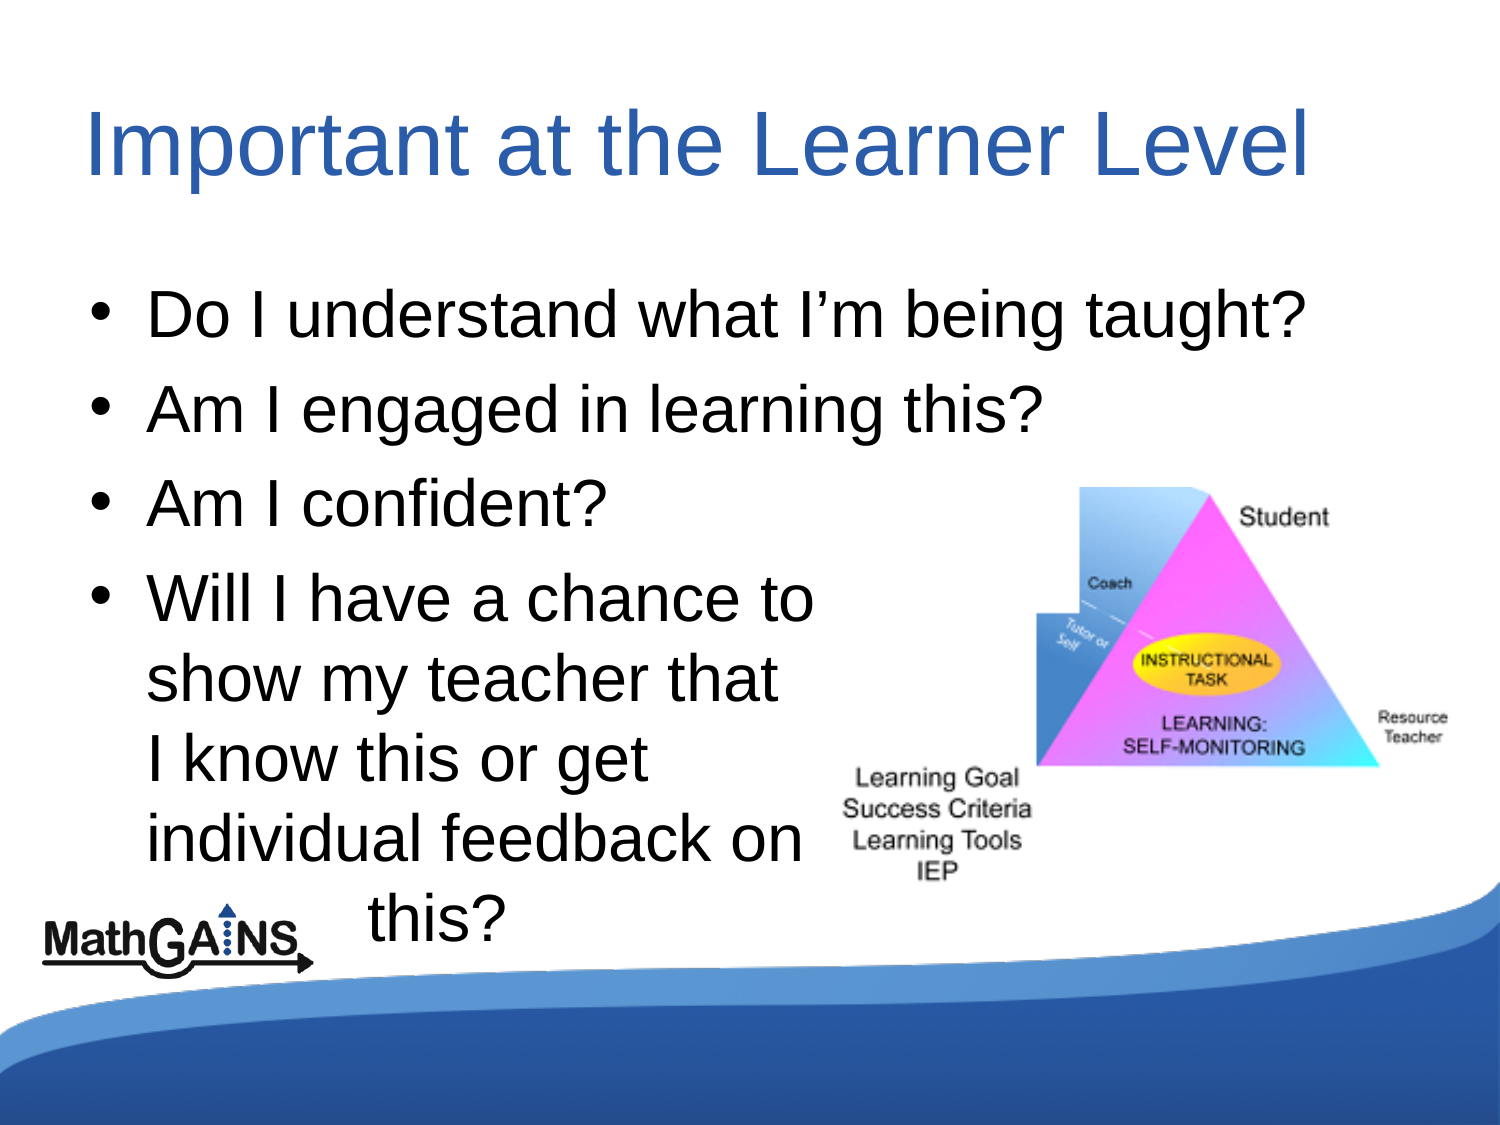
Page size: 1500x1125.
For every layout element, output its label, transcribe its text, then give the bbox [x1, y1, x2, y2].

picture [0, 487, 1500, 1125]
title Important at the Learner Level [74, 14, 1426, 261]
list Do I understand what I’m being taught? Am I engaged in learning this? Am I confident? Will I have a chance to show my teacher that I know this or get individual feedback on this? [74, 261, 1438, 1006]
